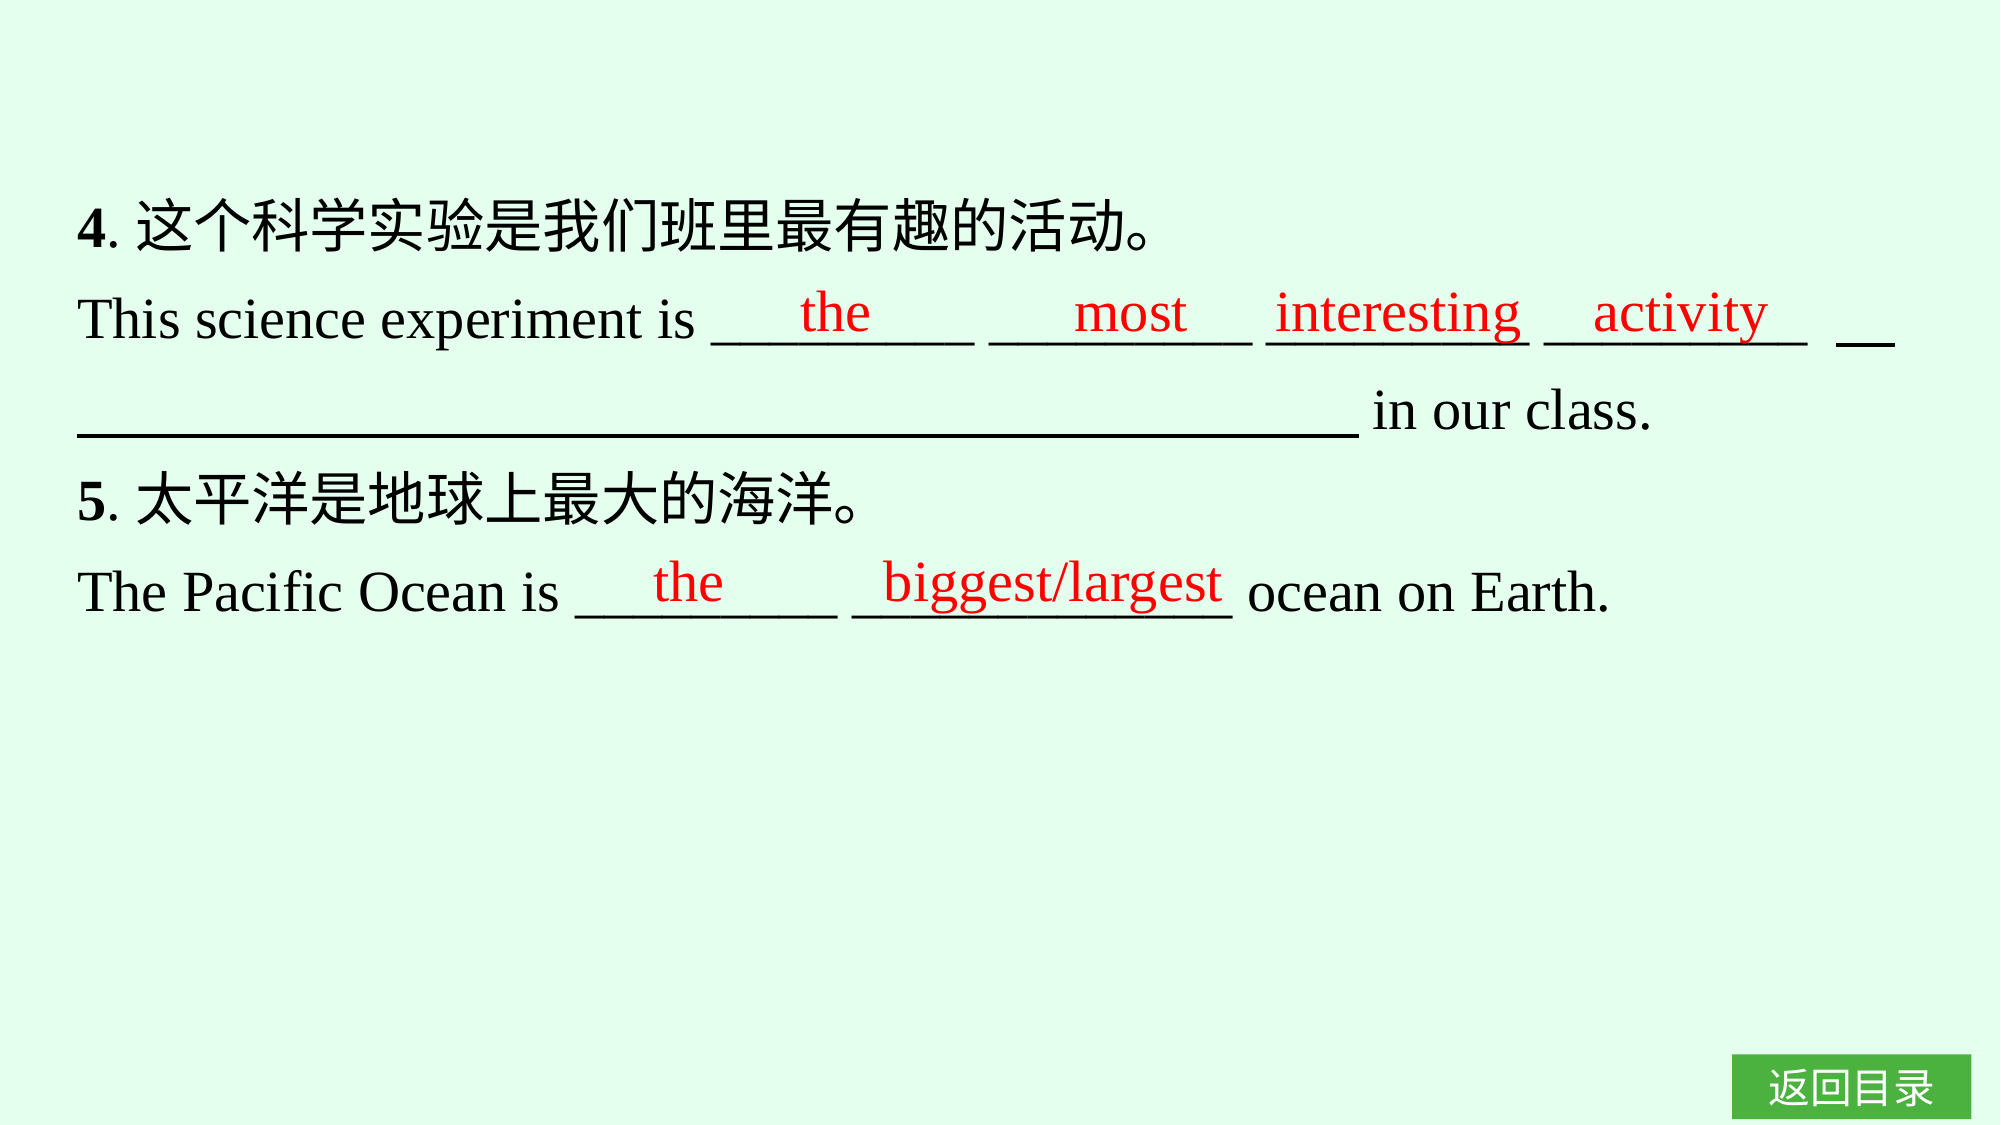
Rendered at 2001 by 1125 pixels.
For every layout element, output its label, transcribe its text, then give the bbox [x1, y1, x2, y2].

text_box the most interesting activity [785, 251, 1785, 351]
text_box 4.这个科学实验是我们班里最有趣的活动。 This science experiment is _________ _________ _________ _________ in our class. 5.太平洋是地球上最大的海洋。 The Pacific Ocean is _________ _____________ ocean on Earth. [62, 160, 1938, 631]
text_box the biggest/largest [638, 521, 1239, 621]
